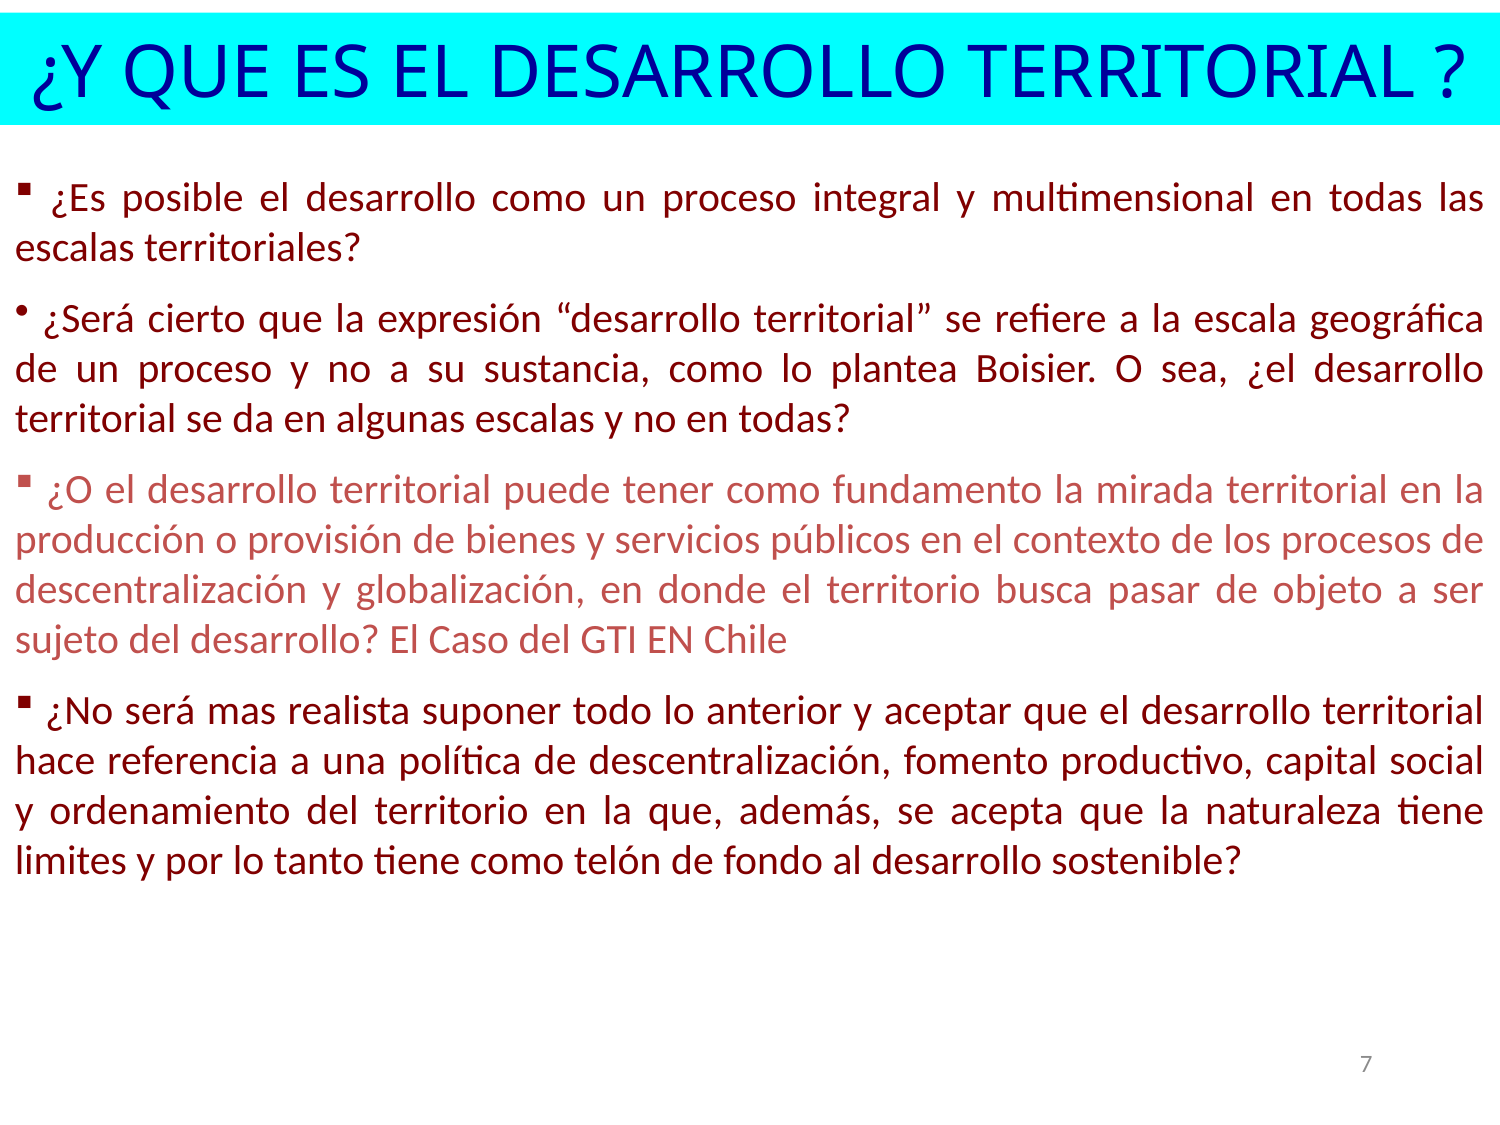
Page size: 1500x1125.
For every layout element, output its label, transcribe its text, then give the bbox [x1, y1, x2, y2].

slide_number 7 [1074, 1025, 1388, 1100]
text_box ¿Es posible el desarrollo como un proceso integral y multimensional en todas las escalas territoriales? ¿Será cierto que la expresión “desarrollo territorial” se refiere a la escala geográfica de un proceso y no a su sustancia, como lo plantea Boisier. O sea, ¿el desarrollo territorial se da en algunas escalas y no en todas? ¿O el desarrollo territorial puede tener como fundamento la mirada territorial en la producción o provisión de bienes y servicios públicos en el contexto de los procesos de descentralización y globalización, en donde el territorio busca pasar de objeto a ser sujeto del desarrollo? El Caso del GTI EN Chile ¿No será mas realista suponer todo lo anterior y aceptar que el desarrollo territorial hace referencia a una política de descentralización, fomento productivo, capital social y ordenamiento del territorio en la que, además, se acepta que la naturaleza tiene limites y por lo tanto tiene como telón de fondo al desarrollo sostenible? [0, 162, 1500, 890]
title ¿Y QUE ES EL DESARROLLO TERRITORIAL ? [0, 12, 1500, 125]
